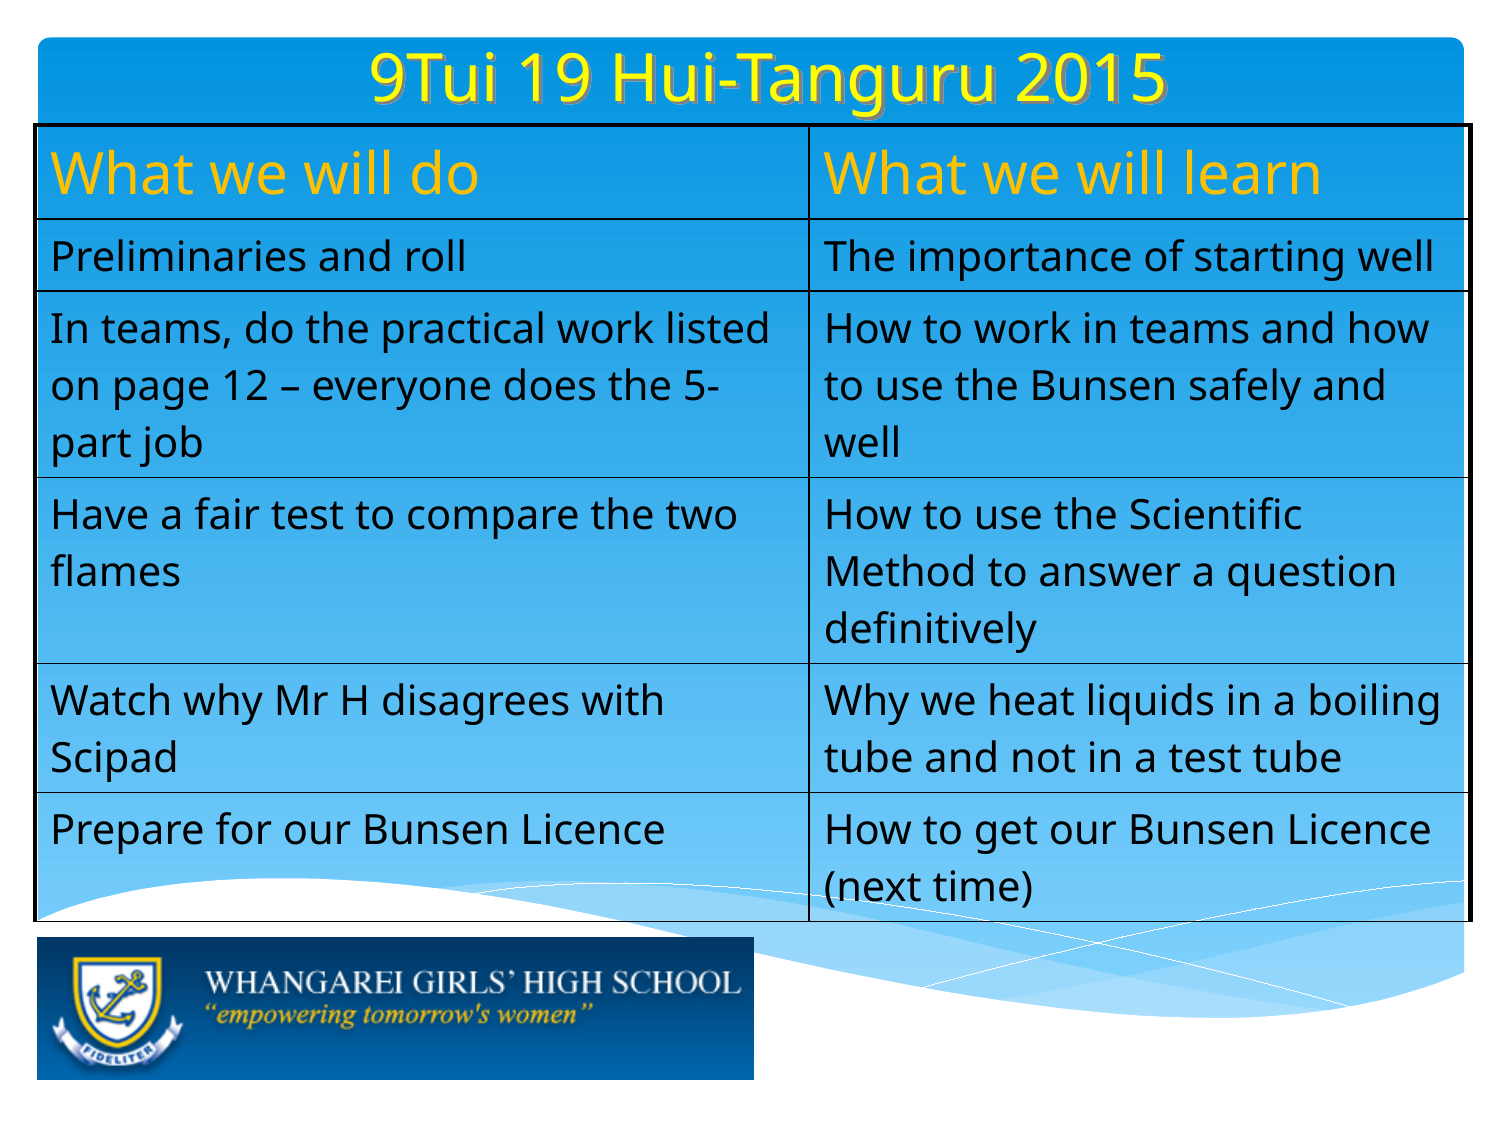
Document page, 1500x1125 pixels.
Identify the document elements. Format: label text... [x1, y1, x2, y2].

table_cell Prepare for our Bunsen Licence [37, 793, 808, 921]
table_cell Watch why Mr H disagrees with Scipad [37, 664, 808, 792]
table_cell In teams, do the practical work listed on page 12 – everyone does the 5-part job [37, 292, 808, 477]
text_box 9Tui 19 Hui-Tanguru 2015 [162, 24, 1375, 123]
table_cell How to use the Scientific Method to answer a question definitively [810, 478, 1468, 663]
table_cell How to work in teams and how to use the Bunsen safely and well [810, 292, 1468, 477]
picture [37, 937, 754, 1080]
table_header What we will learn [810, 127, 1468, 218]
table_cell Preliminaries and roll [37, 220, 808, 290]
table_cell Why we heat liquids in a boiling tube and not in a test tube [810, 664, 1468, 792]
table_cell How to get our Bunsen Licence (next time) [810, 793, 1468, 921]
table_header What we will do [37, 127, 808, 218]
table_cell The importance of starting well [810, 220, 1468, 290]
table_cell Have a fair test to compare the two flames [37, 478, 808, 663]
